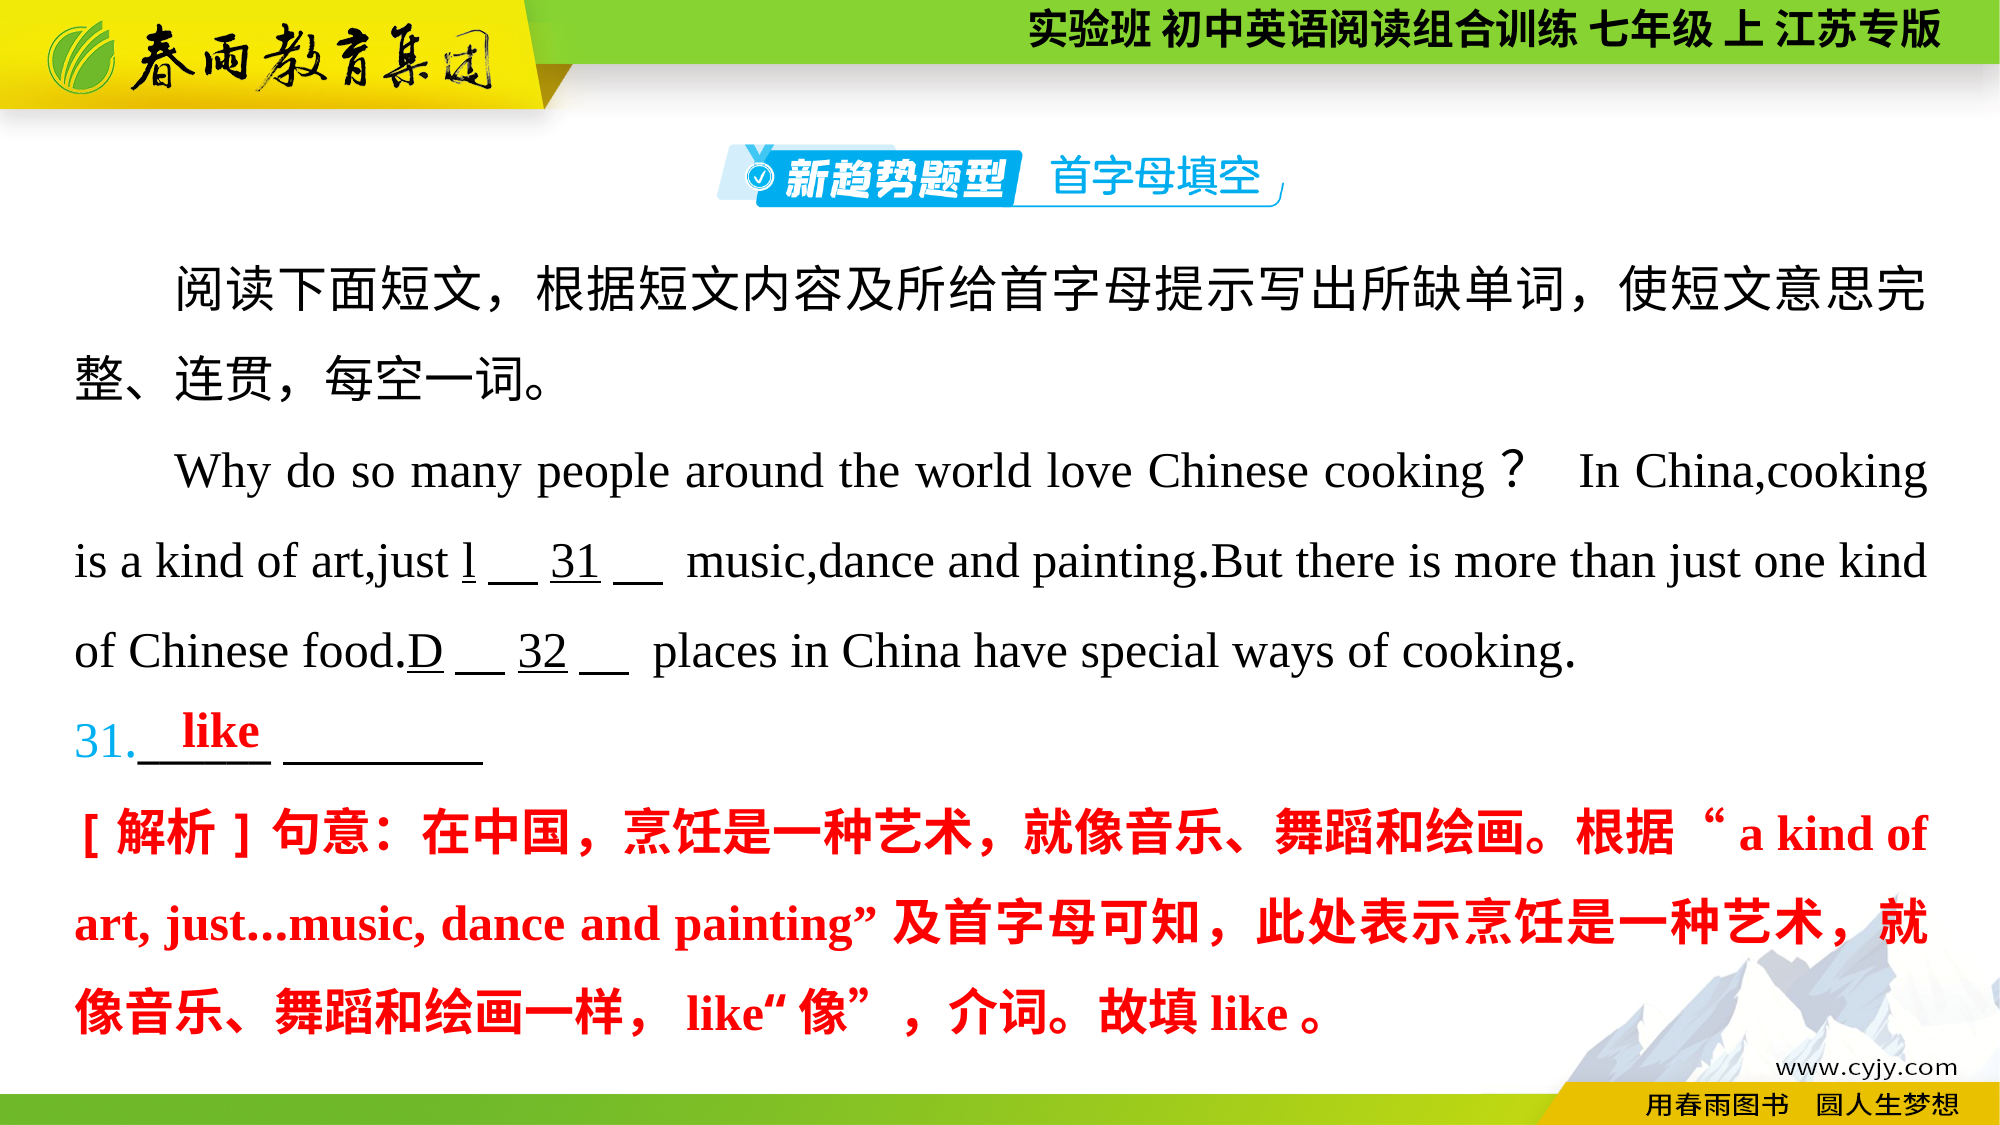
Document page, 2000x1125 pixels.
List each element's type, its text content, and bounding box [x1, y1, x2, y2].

text_box like [167, 690, 275, 763]
picture [0, 0, 2000, 1125]
text_box [解析]句意：在中国，烹饪是一种艺术，就像音乐、舞蹈和绘画。根据“a kind of art, just...music, dance and painting”及首字母可知，此处表示烹饪是一种艺术，就像音乐、舞蹈和绘画一样，like“像”，介词。故填like。 [59, 763, 1944, 1049]
list 阅读下面短文，根据短文内容及所给首字母提示写出所缺单词，使短文意思完整、连贯，每空一词。 Why do so many people around the world love Chinese cooking？ In China,cooking is a kind of art,just l 31 music,dance and painting.But there is more than just one kind of Chinese food.D 32 places in China have special ways of cooking. 31.______ [59, 220, 1944, 763]
